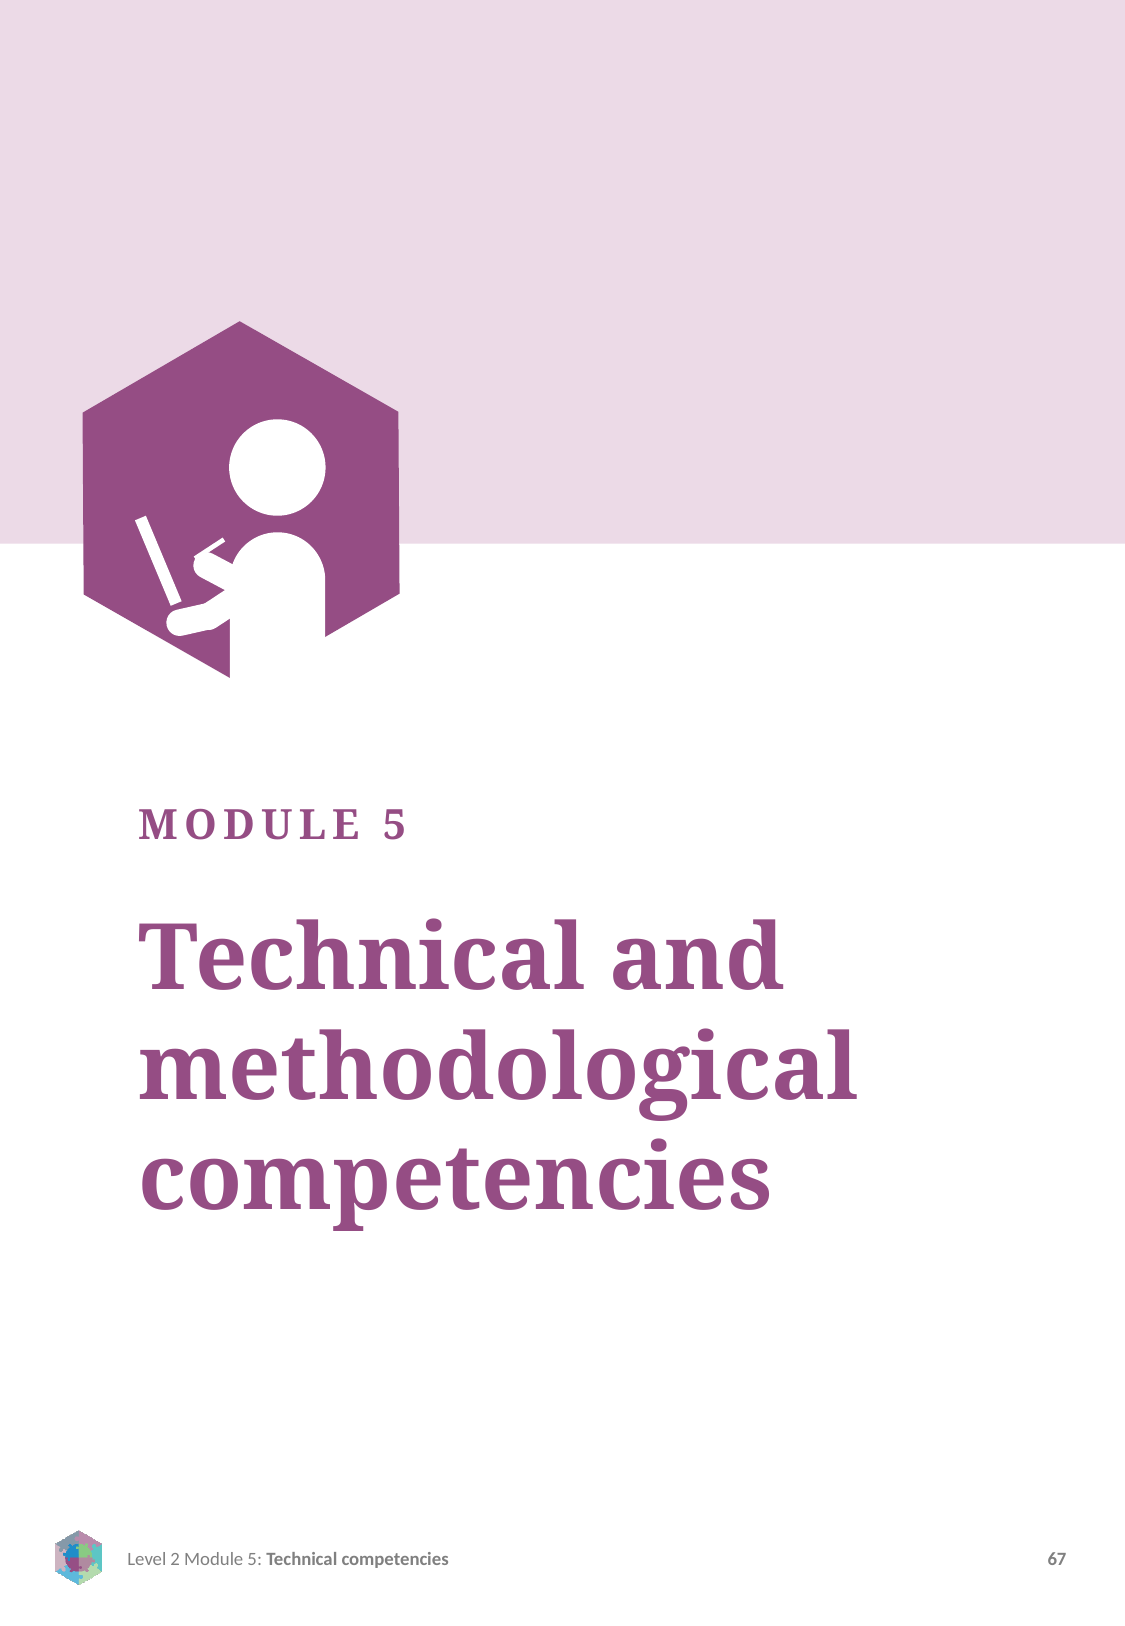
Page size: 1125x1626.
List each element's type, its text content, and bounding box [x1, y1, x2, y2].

text_box [0, 0, 1125, 545]
text_box MODULE 5 Technical and methodological competencies [123, 790, 954, 1235]
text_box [58, 345, 424, 695]
picture [55, 1530, 102, 1585]
